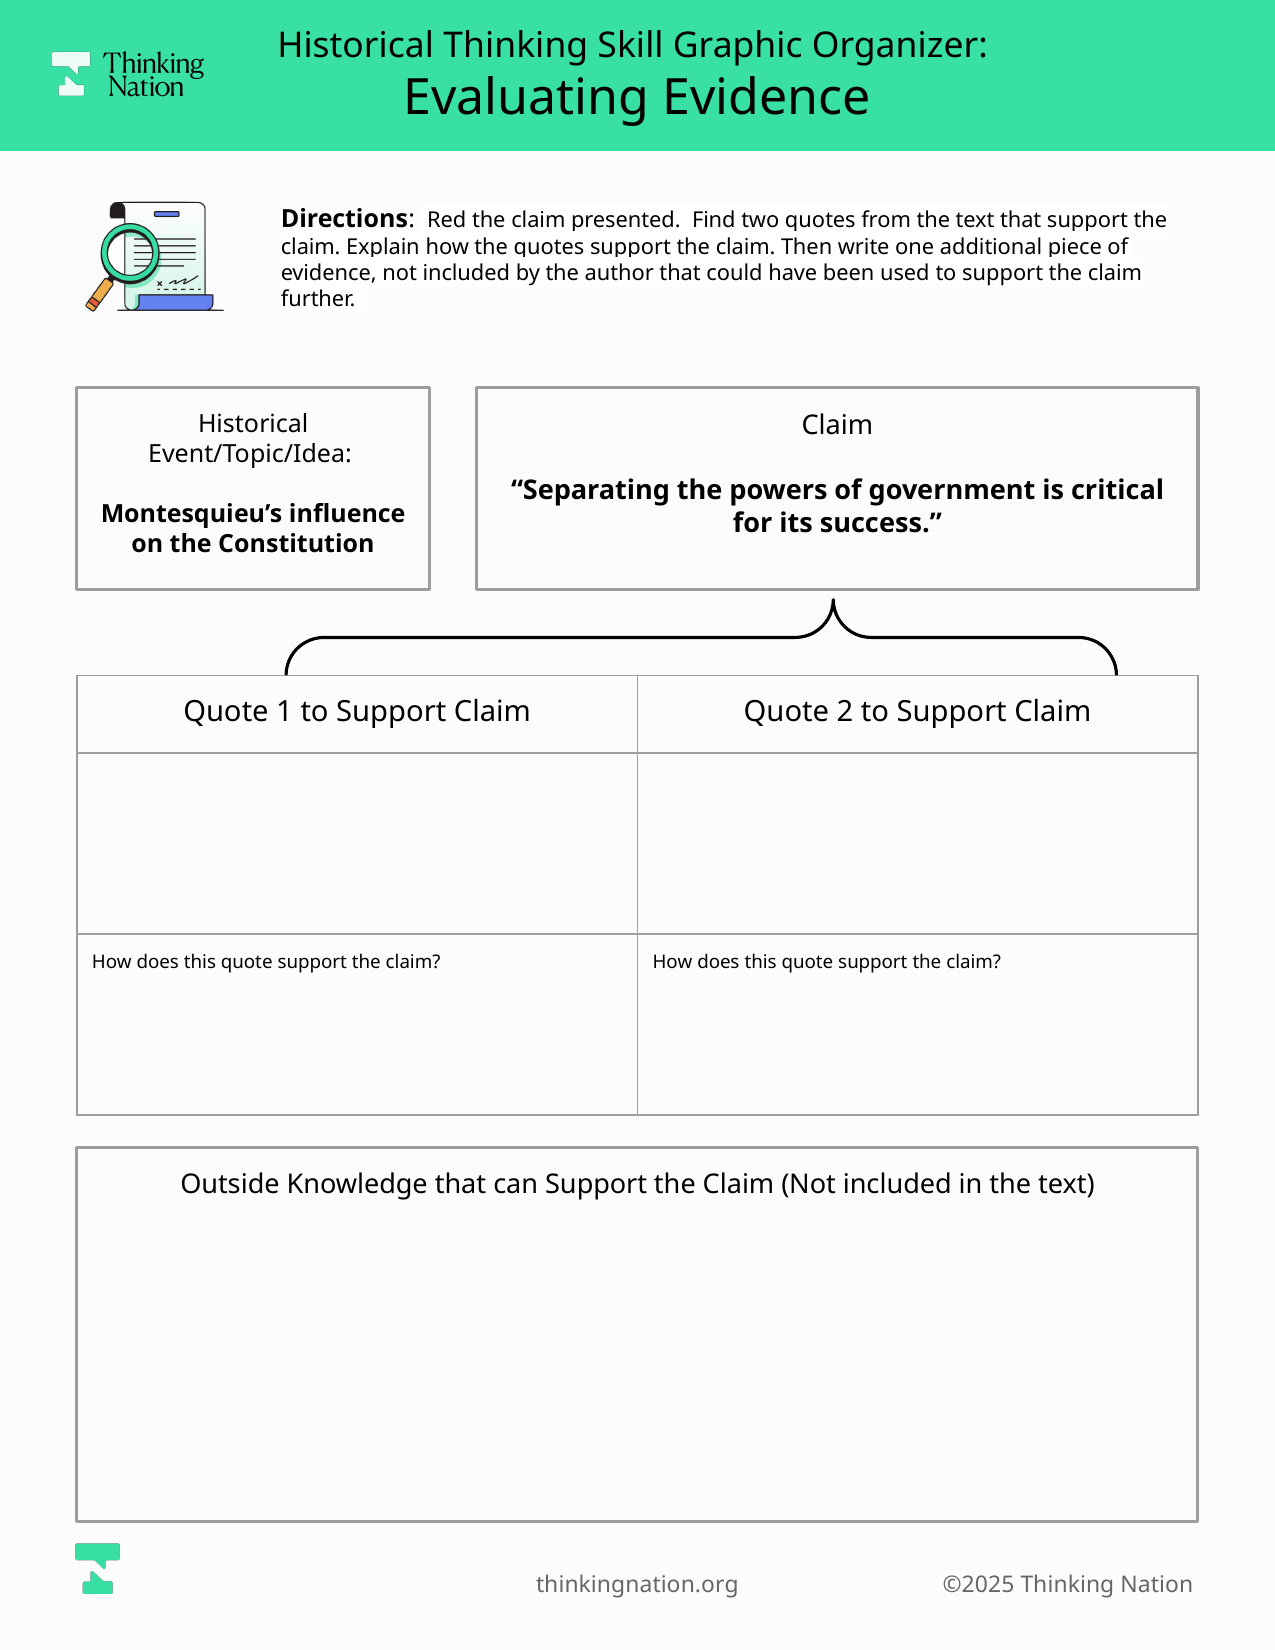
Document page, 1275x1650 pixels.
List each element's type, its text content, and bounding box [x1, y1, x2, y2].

text_box Historical Thinking Skill Graphic Organizer: Evaluating Evidence [0, 0, 1275, 151]
text_box Historical Event/Topic/Idea: Montesquieu’s influence on the Constitution [76, 387, 430, 590]
text_box thinkingnation.org [486, 1553, 789, 1605]
table_cell [638, 754, 1197, 933]
table_header Quote 1 to Support Claim [78, 676, 637, 752]
text_box Directions: Red the claim presented. Find two quotes from the text that support the claim. Explain how the quotes support the claim. Then write one additional piece of evidence, not included by the author that could have been used to support the claim further. [262, 193, 1198, 321]
picture [62, 1533, 133, 1604]
table_header Quote 2 to Support Claim [638, 676, 1197, 752]
text_box Claim “Separating the powers of government is critical for its success.” [476, 387, 1199, 590]
table_cell How does this quote support the claim? [78, 935, 637, 1114]
table_cell How does this quote support the claim? [638, 935, 1197, 1114]
picture [76, 178, 234, 336]
picture [35, 37, 210, 110]
table_cell [78, 754, 637, 933]
text_box Outside Knowledge that can Support the Claim (Not included in the text) [76, 1147, 1198, 1522]
text_box [286, 599, 1117, 676]
text_box ©2025 Thinking Nation [907, 1553, 1210, 1605]
